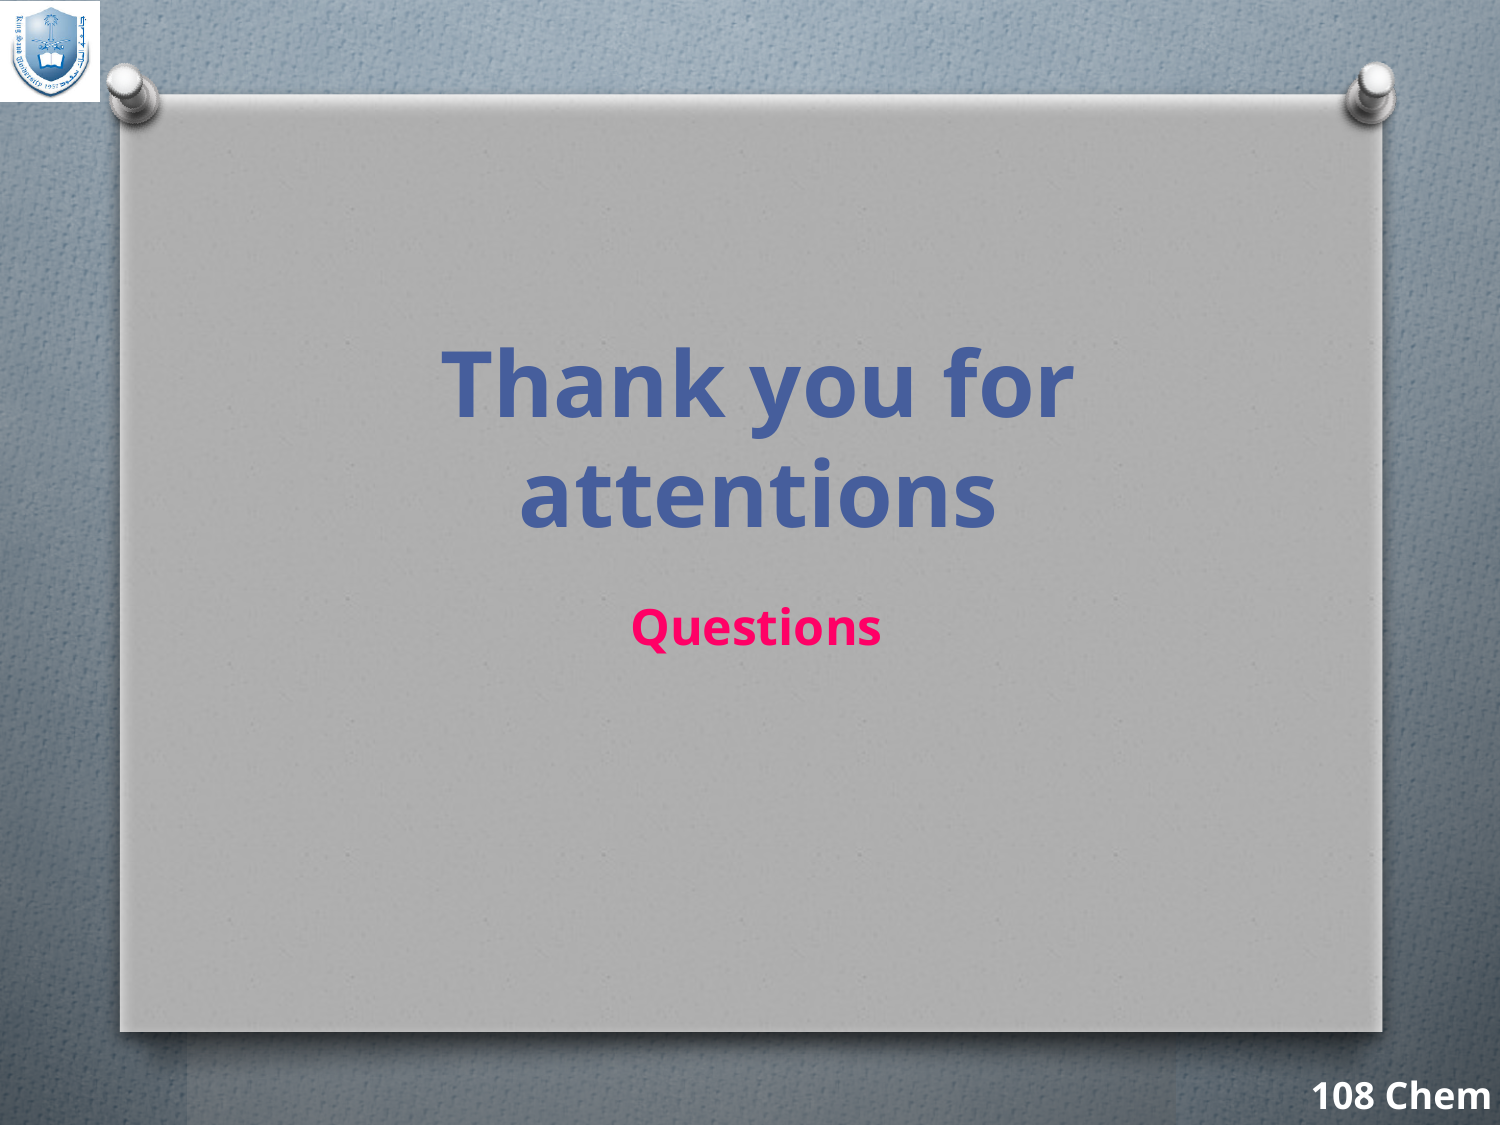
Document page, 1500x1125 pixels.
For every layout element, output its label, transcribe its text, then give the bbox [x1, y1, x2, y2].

title Thank you for attentions [187, 337, 1331, 535]
list Questions [487, 587, 1025, 865]
picture [1317, 35, 1439, 156]
text_box 108 Chem [1295, 1064, 1500, 1125]
picture [0, 1, 198, 153]
